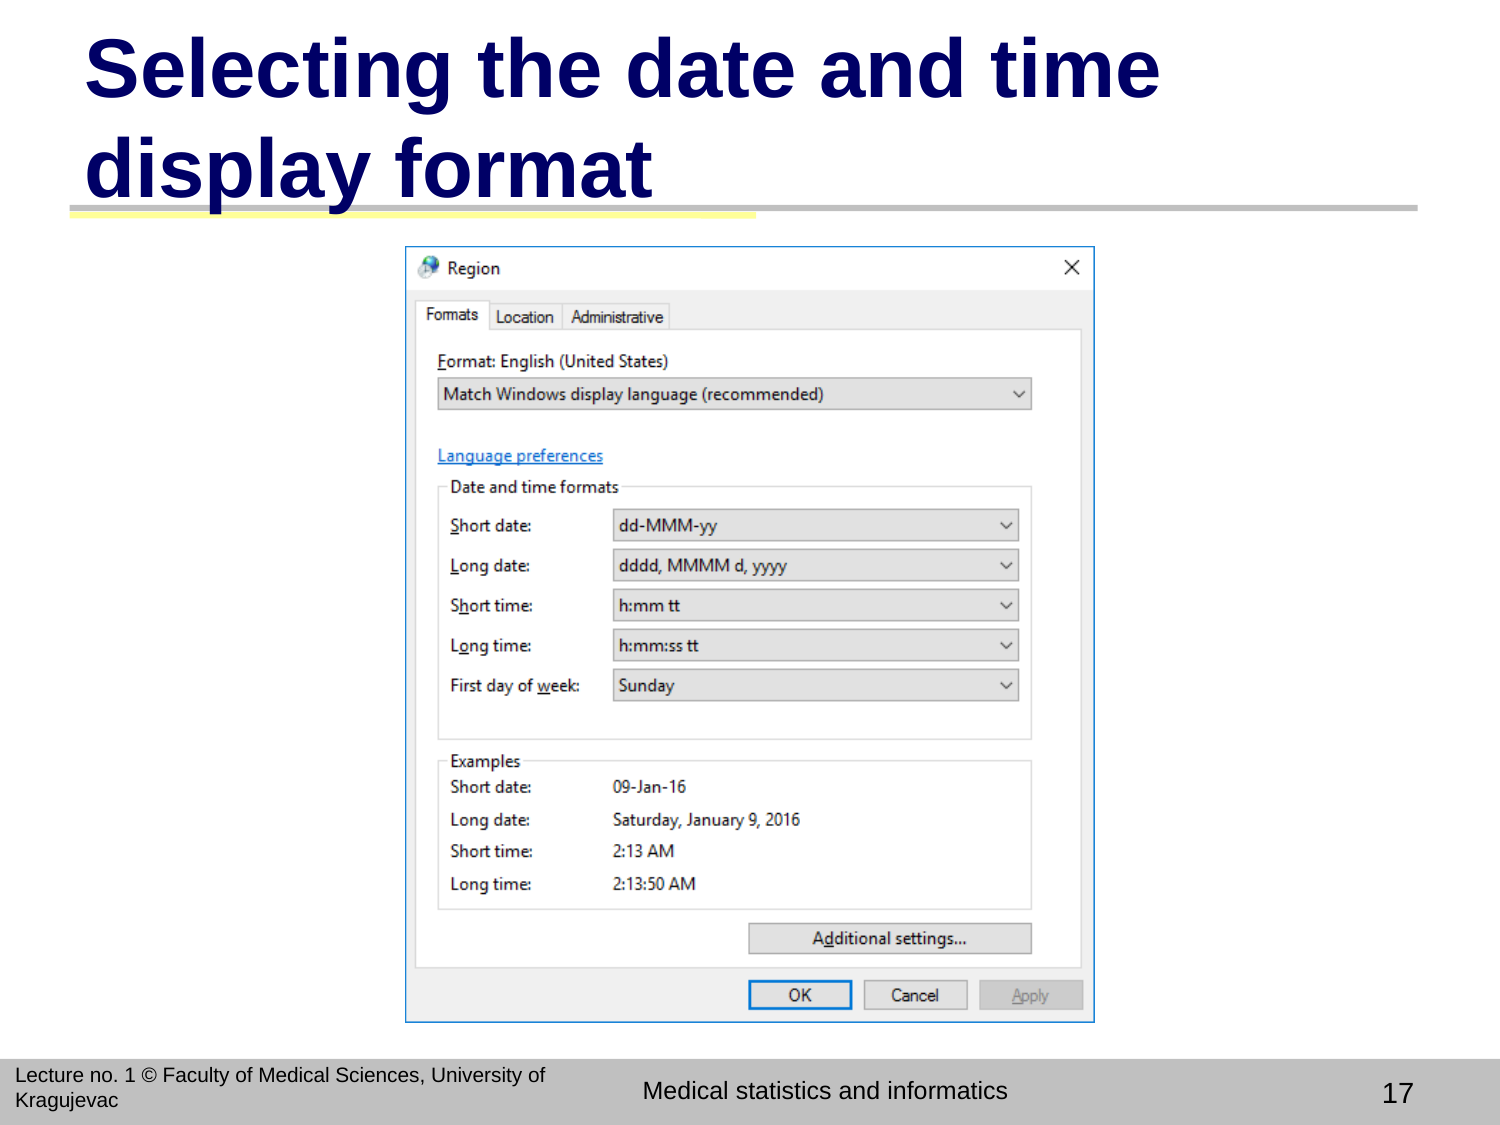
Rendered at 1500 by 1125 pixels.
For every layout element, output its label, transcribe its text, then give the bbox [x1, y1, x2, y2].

slide_number 17 [1161, 1066, 1430, 1125]
footer Medical statistics and informatics [512, 1066, 1140, 1125]
title Selecting the date and time display format [69, 19, 1426, 208]
slide_number Lecture no. 1 © Faculty of Medical Sciences, University of Kragujevac [0, 1053, 624, 1108]
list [404, 246, 1096, 1023]
